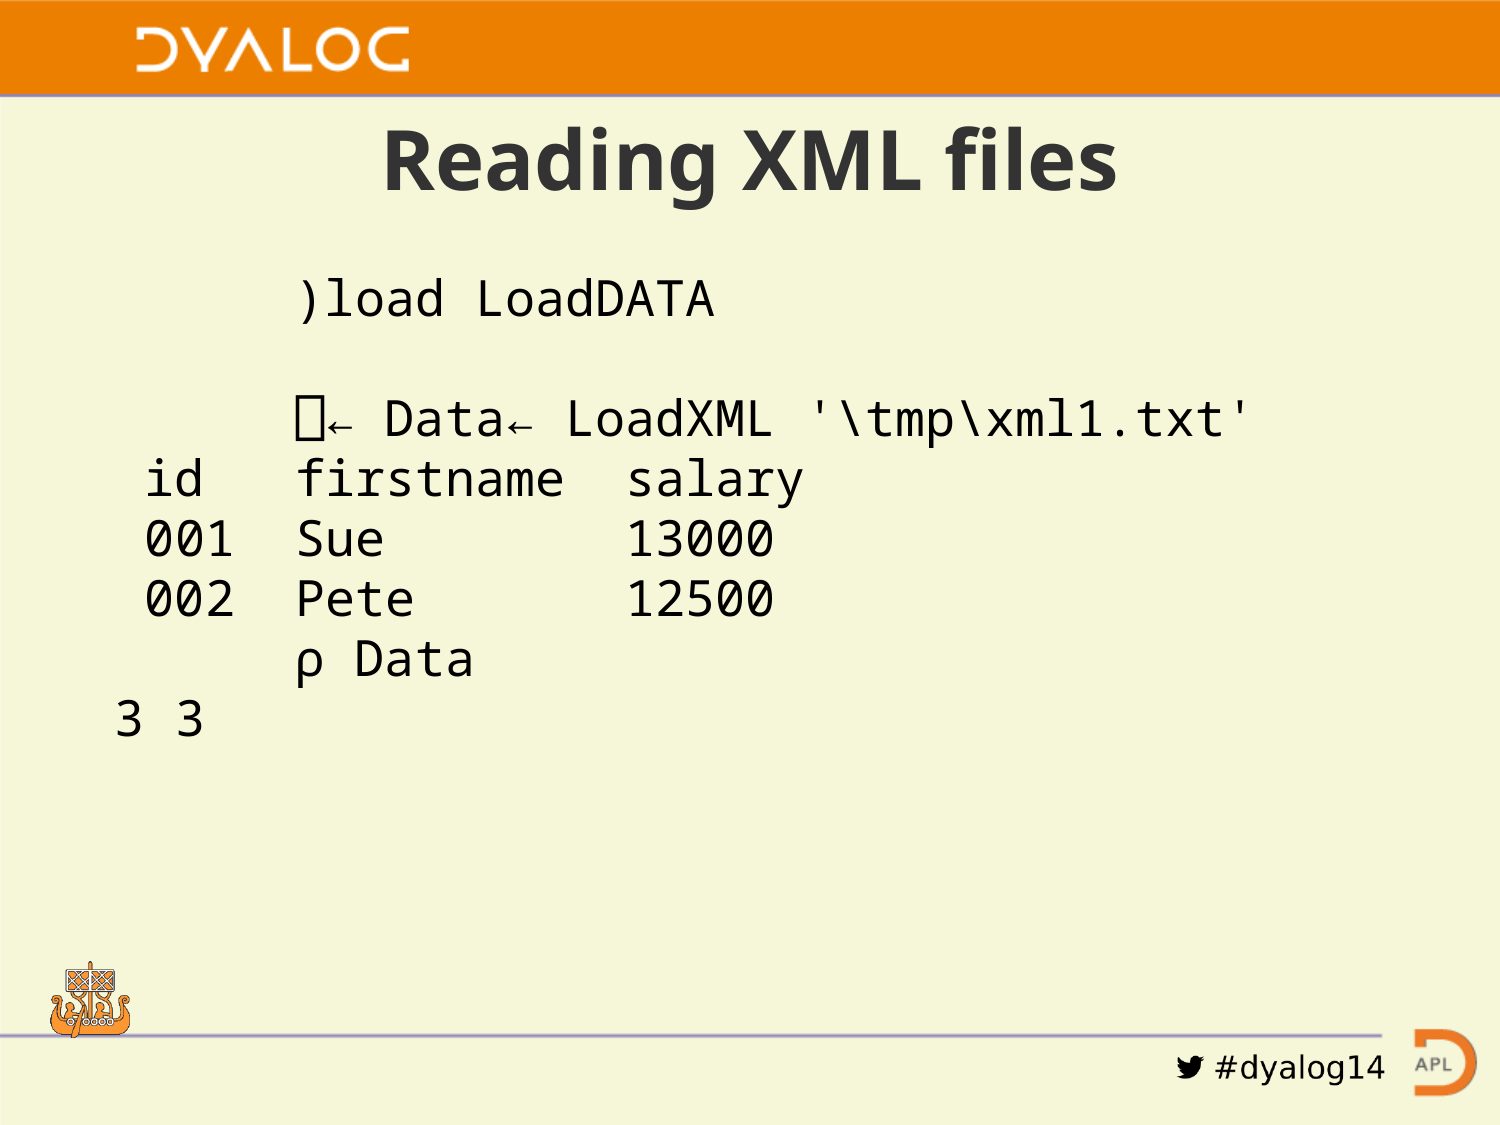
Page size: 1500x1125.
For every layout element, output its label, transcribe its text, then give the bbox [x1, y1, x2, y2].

title Reading XML files [112, 99, 1388, 268]
picture [0, 0, 1500, 1125]
subtitle )load LoadDATA ⎕← Data← LoadXML '\tmp\xml1.txt' id firstname salary 001 Sue 13000 002 Pete 12500 ⍴ Data 3 3 [100, 259, 1412, 563]
